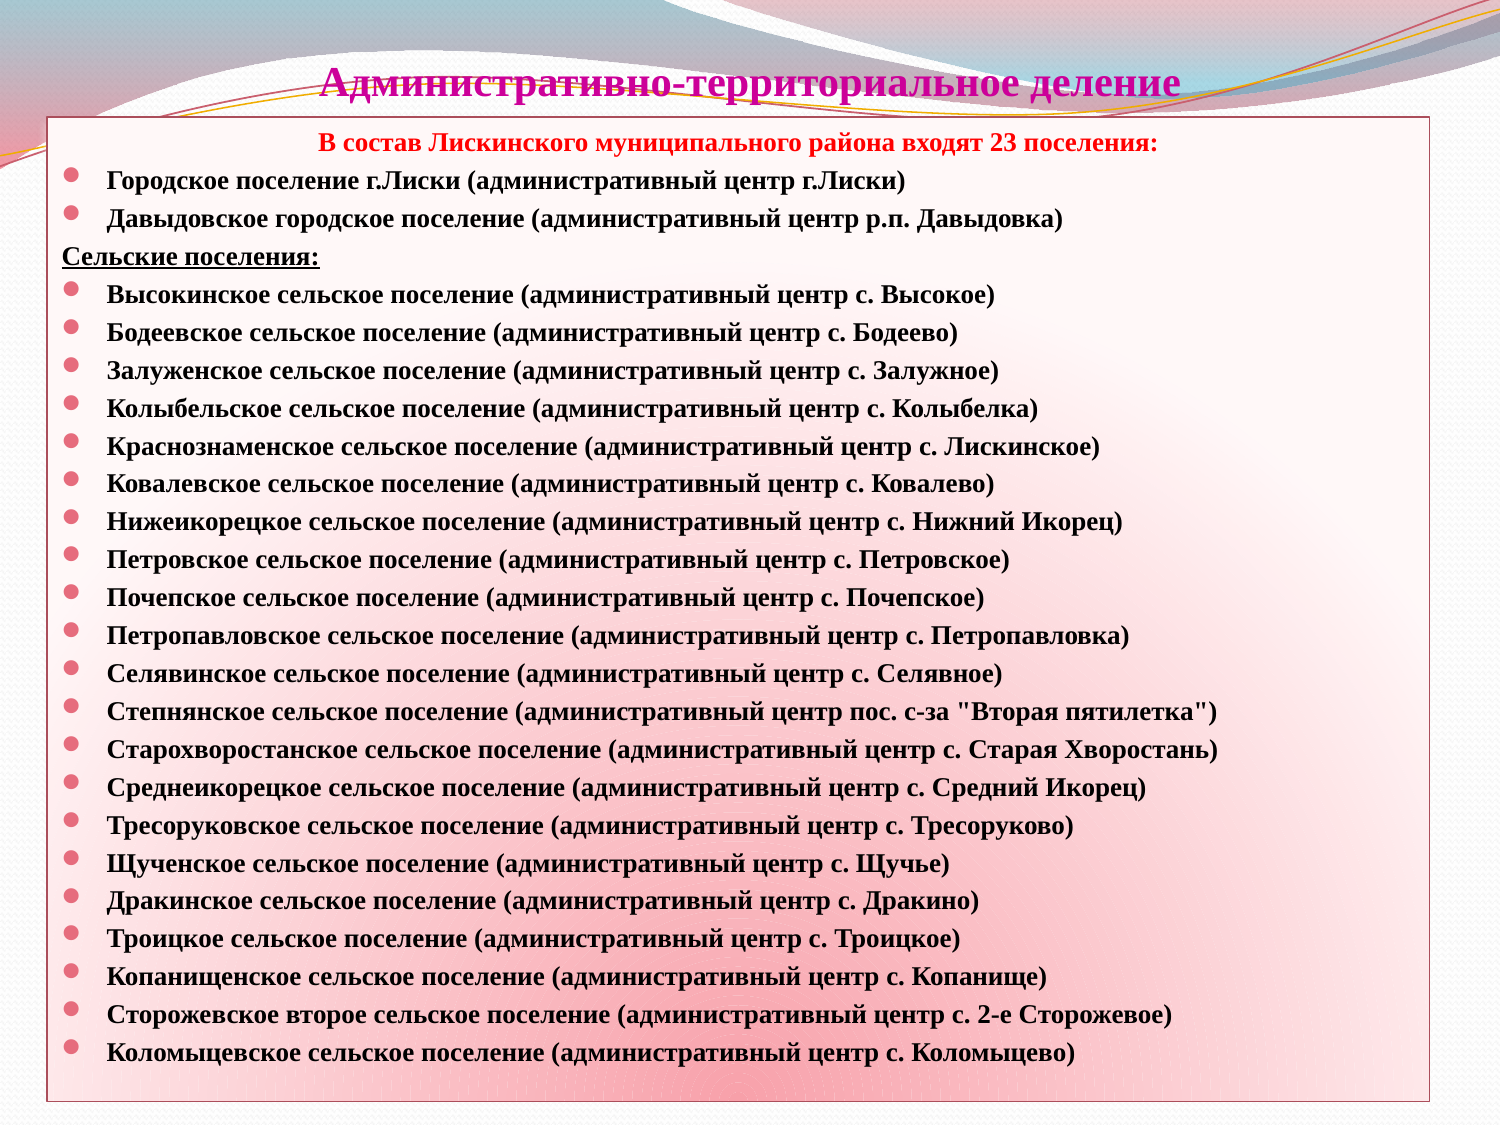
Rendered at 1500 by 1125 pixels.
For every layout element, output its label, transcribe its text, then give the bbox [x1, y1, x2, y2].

title Административно-территориальное деление [75, 46, 1425, 106]
list В состав Лискинского муниципального района входят 23 поселения: Городское поселение г.Лиски (административный центр г.Лиски) Давыдовское городское поселение (административный центр р.п. Давыдовка) Сельские поселения: Высокинское сельское поселение (административный центр с. Высокое) Бодеевское сельское поселение (административный центр с. Бодеево) Залуженское сельское поселение (административный центр с. Залужное) Колыбельское сельское поселение (административный центр с. Колыбелка) Краснознаменское сельское поселение (административный центр с. Лискинское) Ковалевское сельское поселение (административный центр с. Ковалево) Нижеикорецкое сельское поселение (административный центр с. Нижний Икорец) Петровское сельское поселение (административный центр с. Петровское) Почепское сельское поселение (административный центр с. Почепское) Петропавловское сельское поселение (административный центр с. Петропавловка) Селявинское сельское поселение (административный центр с. Селявное) Степнянское сельское поселение (административный центр пос. с-за "Вторая пятилетка") Старохворостанское сельское поселение (административный центр с. Старая Хворостань) Среднеикорецкое сельское поселение (административный центр с. Средний Икорец) Тресоруковское сельское поселение (административный центр с. Тресоруково) Щученское сельское поселение (административный центр с. Щучье) Дракинское сельское поселение (административный центр с. Дракино) Троицкое сельское поселение (административный центр с. Троицкое) Копанищенское сельское поселение (административный центр с. Копанище) Сторожевское второе сельское поселение (административный центр с. 2-е Сторожевое) Коломыцевское сельское поселение (административный центр с. Коломыцево) [46, 116, 1430, 1102]
